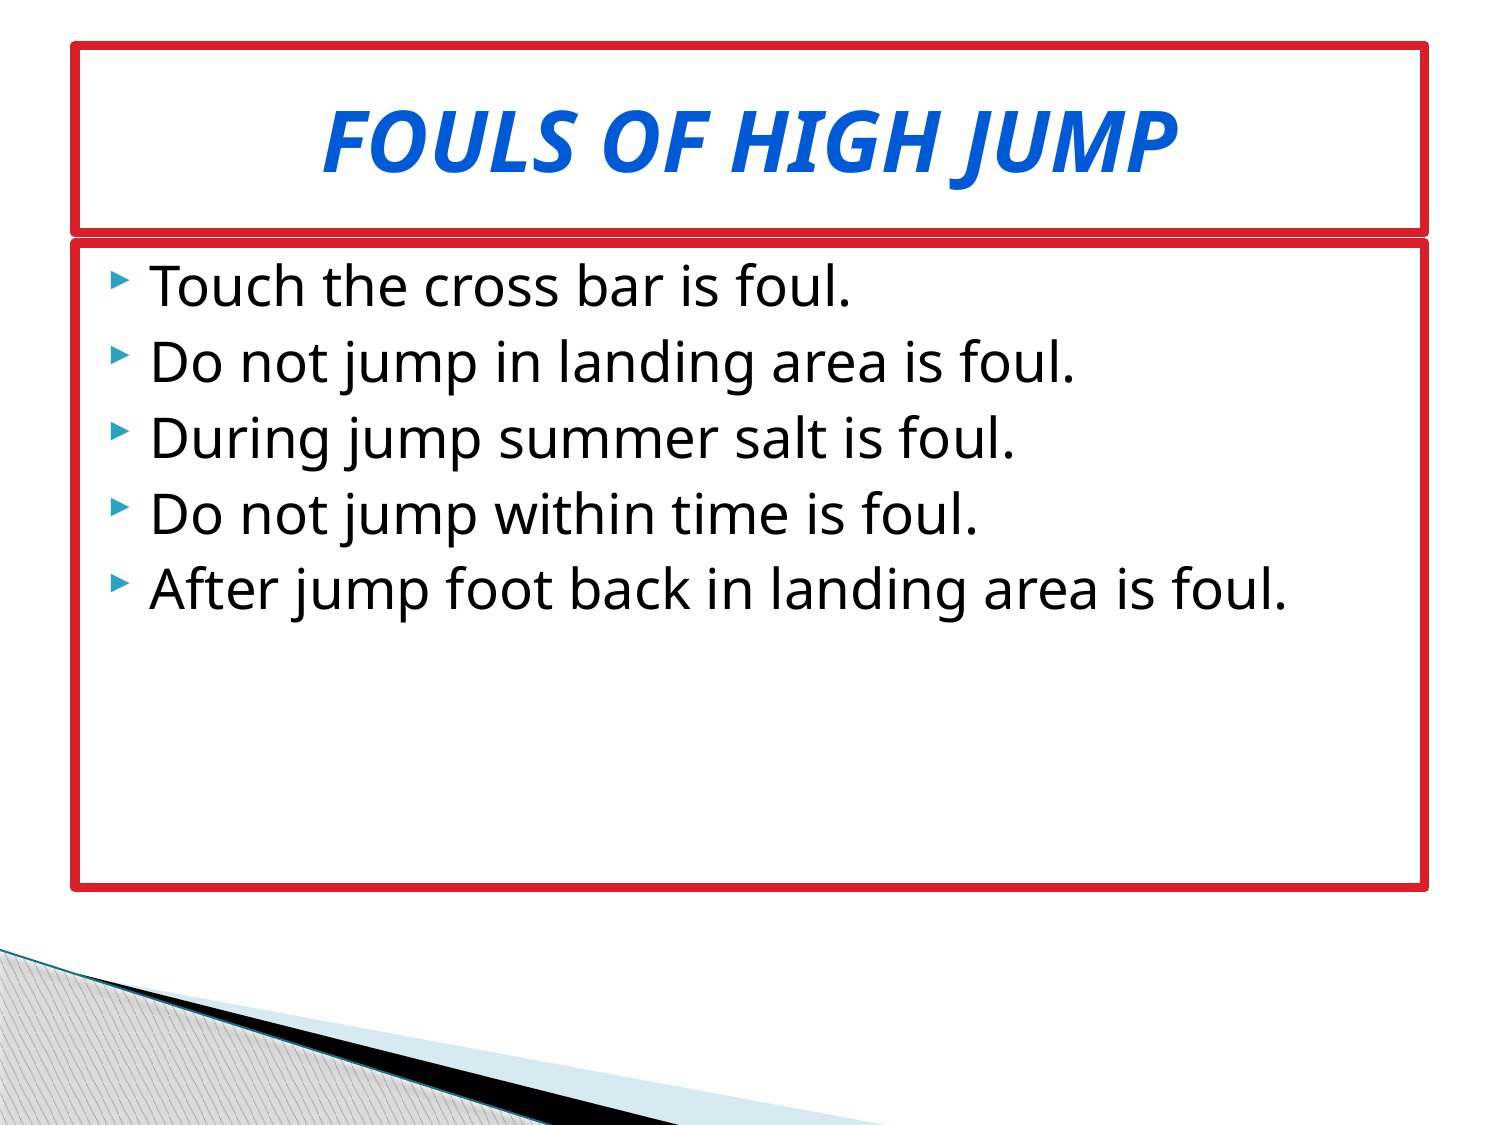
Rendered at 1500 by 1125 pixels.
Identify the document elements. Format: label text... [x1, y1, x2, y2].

list Touch the cross bar is foul. Do not jump in landing area is foul. During jump summer salt is foul. Do not jump within time is foul. After jump foot back in landing area is foul. [70, 238, 1429, 892]
title Fouls of High Jump [70, 41, 1429, 237]
